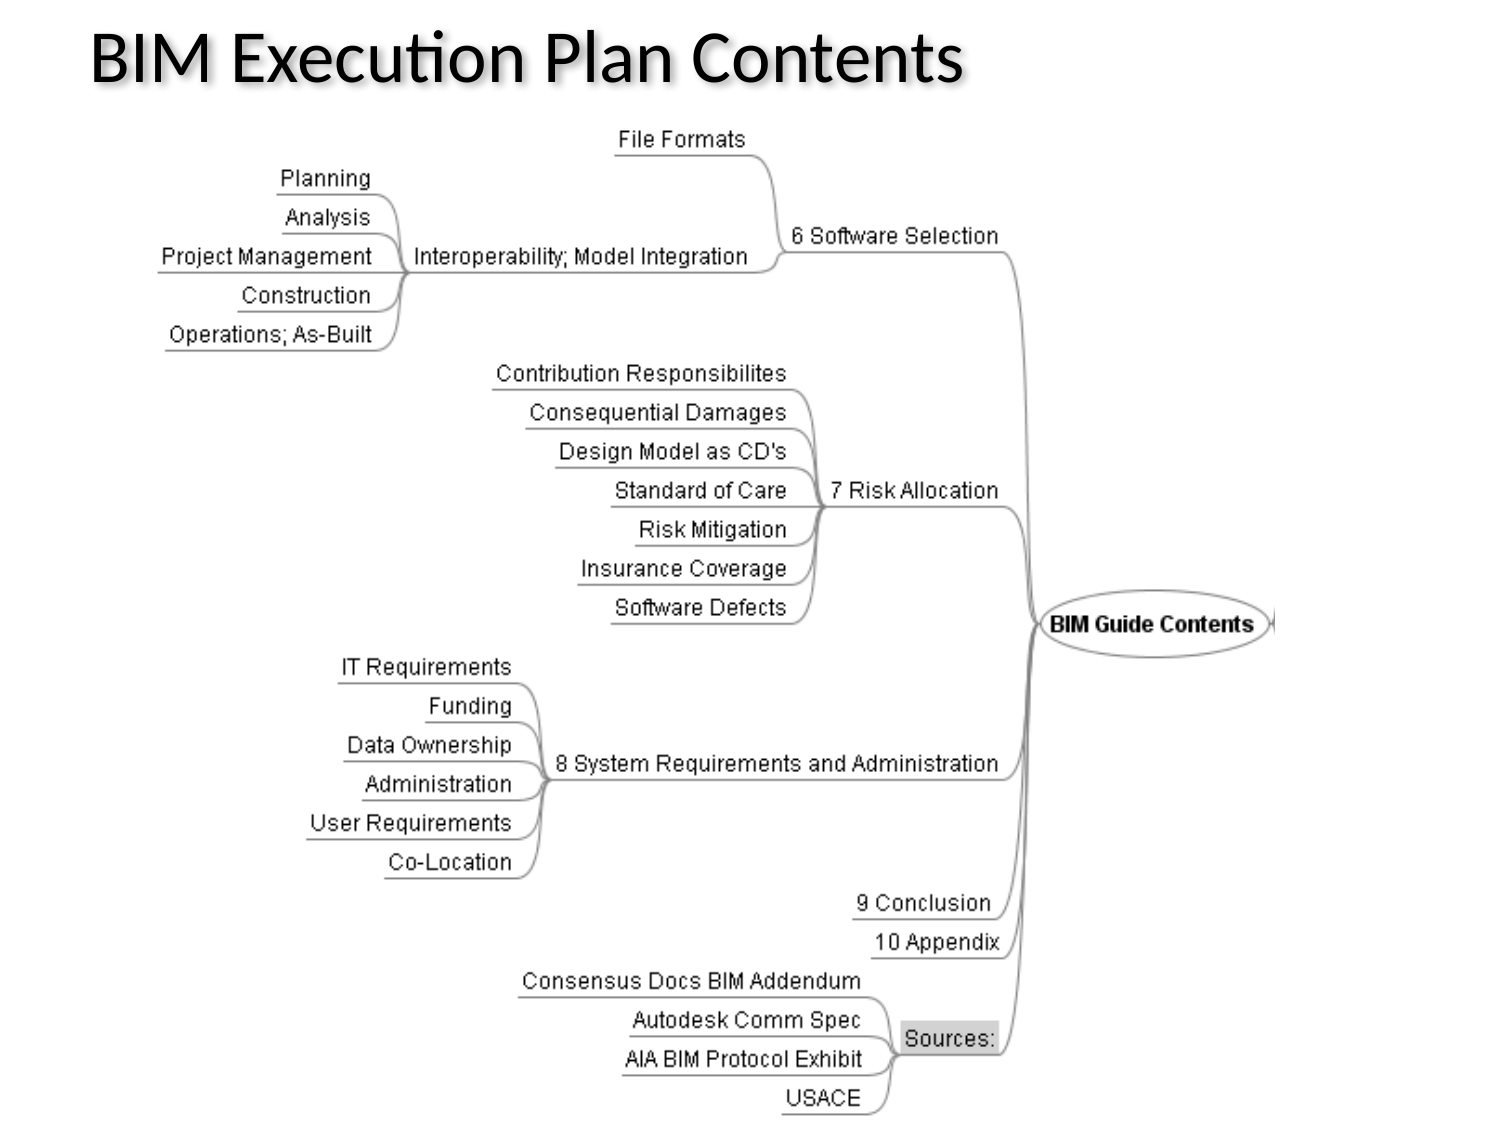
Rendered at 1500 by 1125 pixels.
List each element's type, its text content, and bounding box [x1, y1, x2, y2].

picture [137, 99, 1276, 1125]
text_box BIM Execution Plan Contents [75, 0, 1325, 105]
